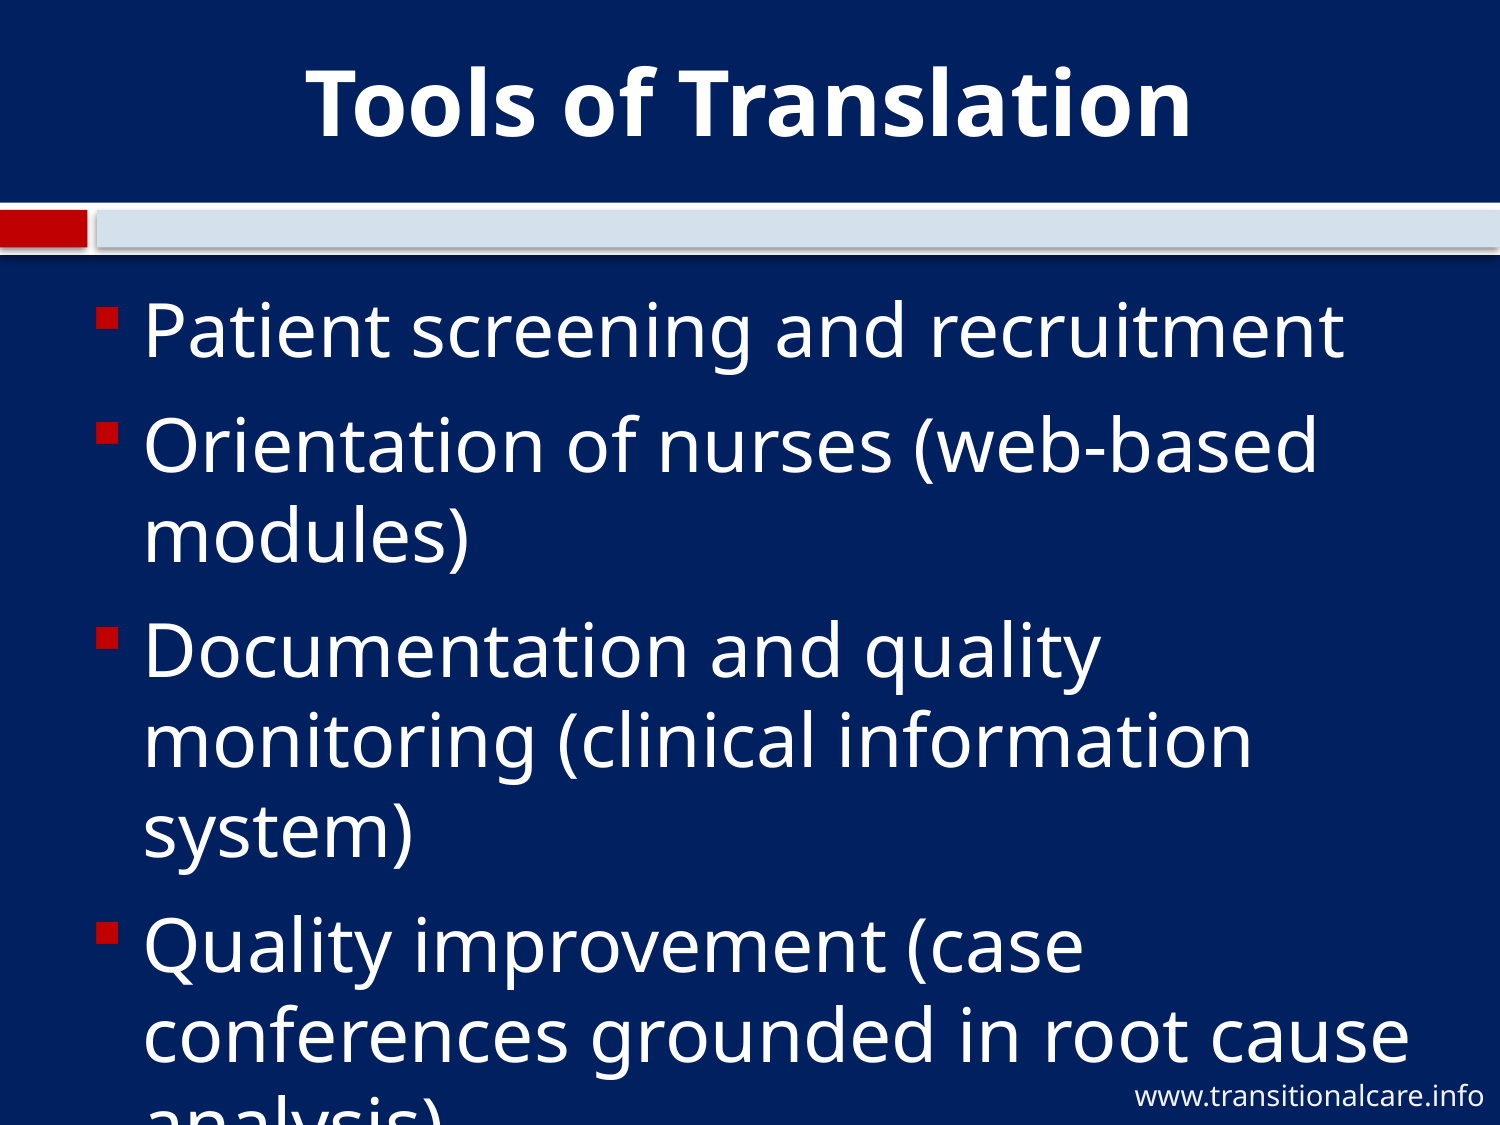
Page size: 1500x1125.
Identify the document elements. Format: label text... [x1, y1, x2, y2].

list Patient screening and recruitment Orientation of nurses (web-based modules) Documentation and quality monitoring (clinical information system) Quality improvement (case conferences grounded in root cause analysis) Evaluation [74, 274, 1463, 1076]
title Tools of Translation [0, 0, 1500, 201]
footer www.transitionalcare.info [610, 1065, 1500, 1125]
